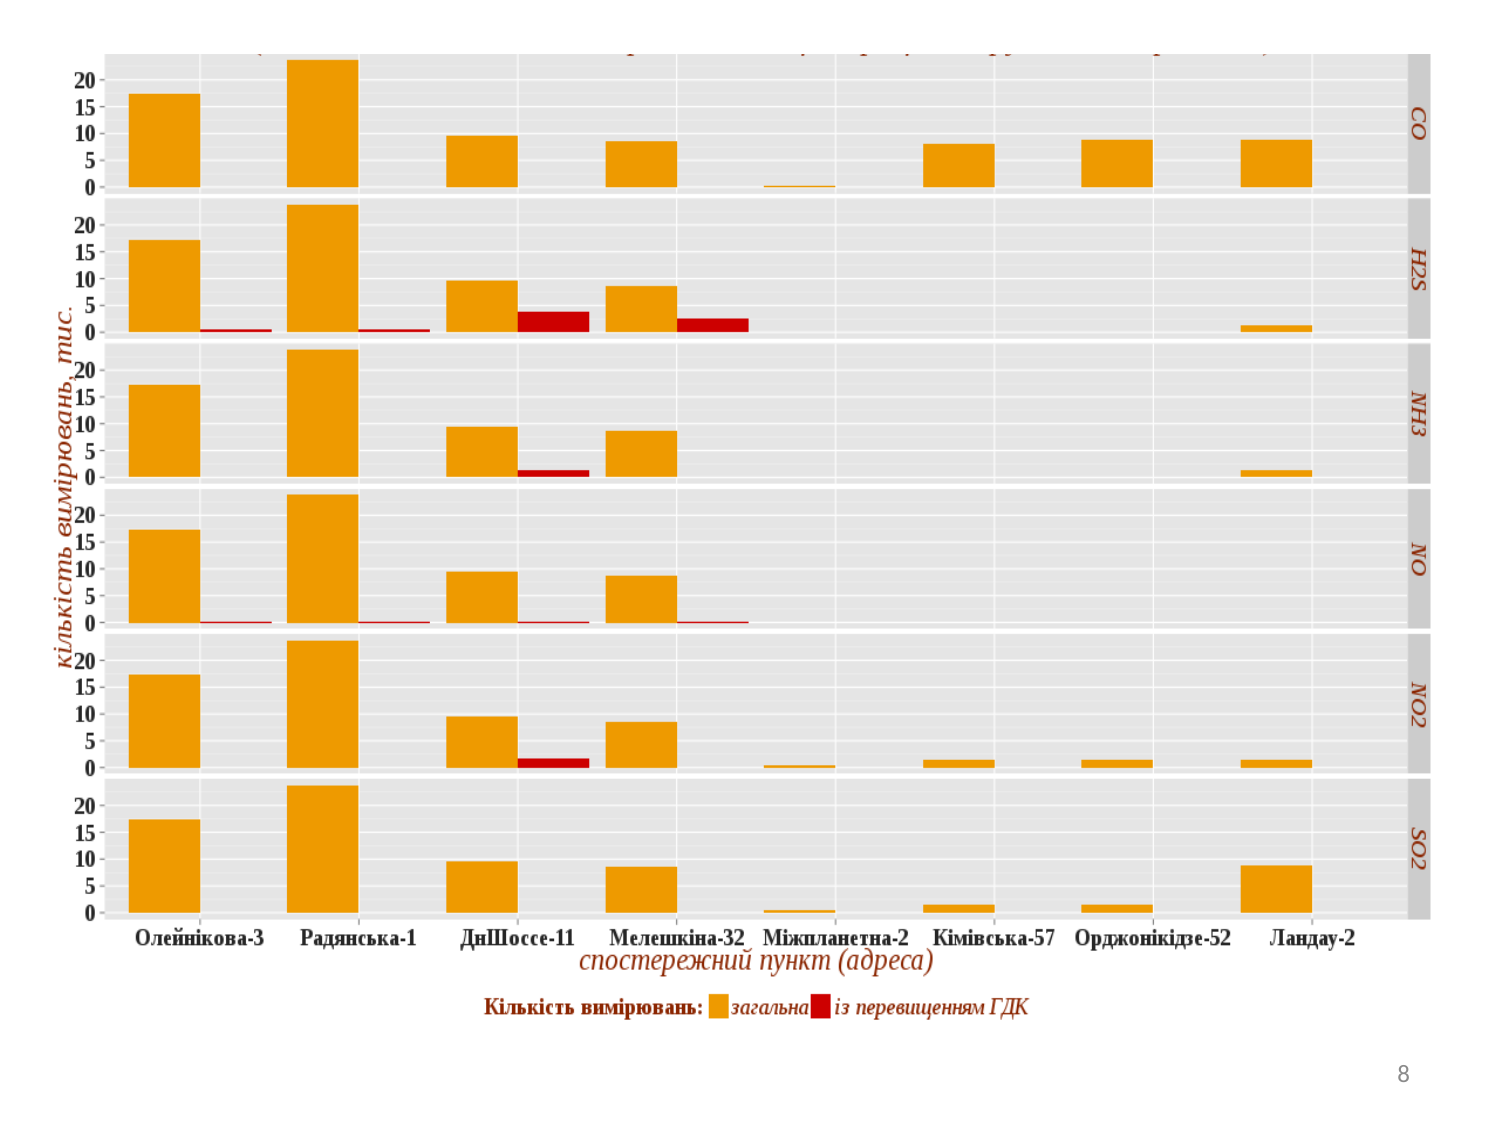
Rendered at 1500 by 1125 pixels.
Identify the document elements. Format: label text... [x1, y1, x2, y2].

slide_number 8 [1074, 1056, 1425, 1103]
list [41, 54, 1448, 1047]
